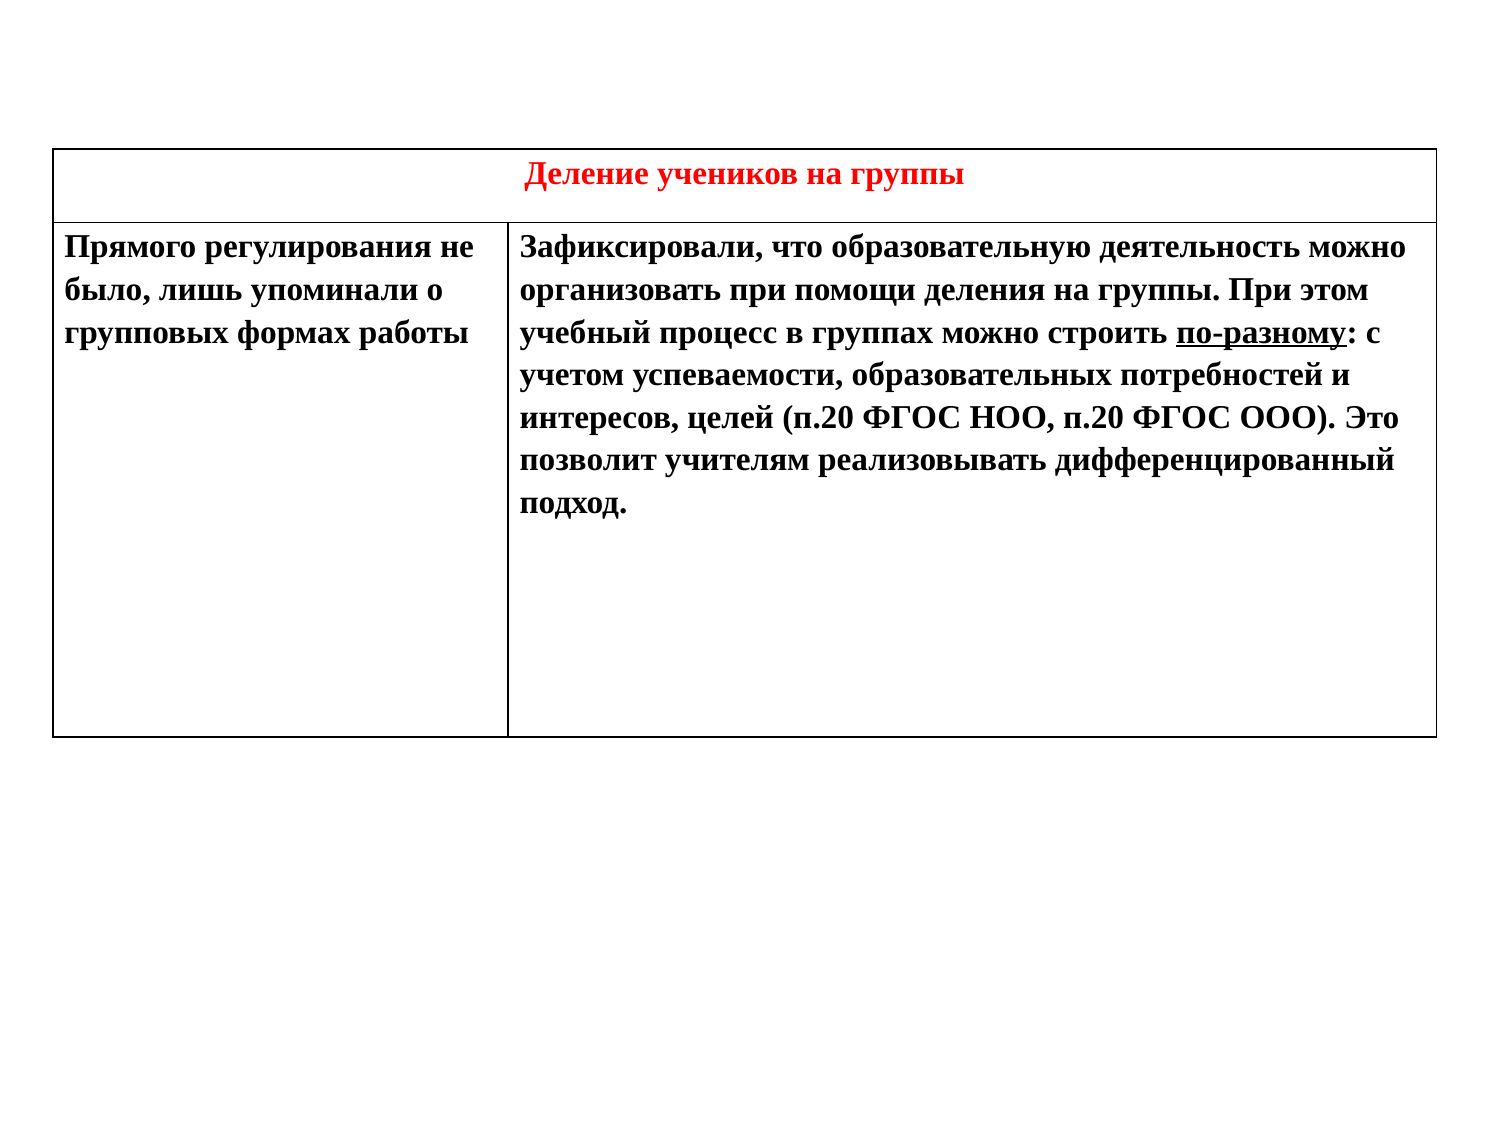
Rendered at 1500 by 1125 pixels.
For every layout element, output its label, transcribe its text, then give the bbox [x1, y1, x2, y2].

table_cell Прямого регулирования не было, лишь упоминали о групповых формах работы [54, 223, 507, 736]
table_header Деление учеников на группы [54, 150, 1436, 222]
table_cell Зафиксировали, что образовательную деятельность можно организовать при помощи деления на группы. При этом учебный процесс в группах можно строить по-разному: с учетом успеваемости, образовательных потребностей и интересов, целей (п.20 ФГОС НОО, п.20 ФГОС ООО). Это позволит учителям реализовывать дифференцированный подход. [509, 223, 1436, 736]
